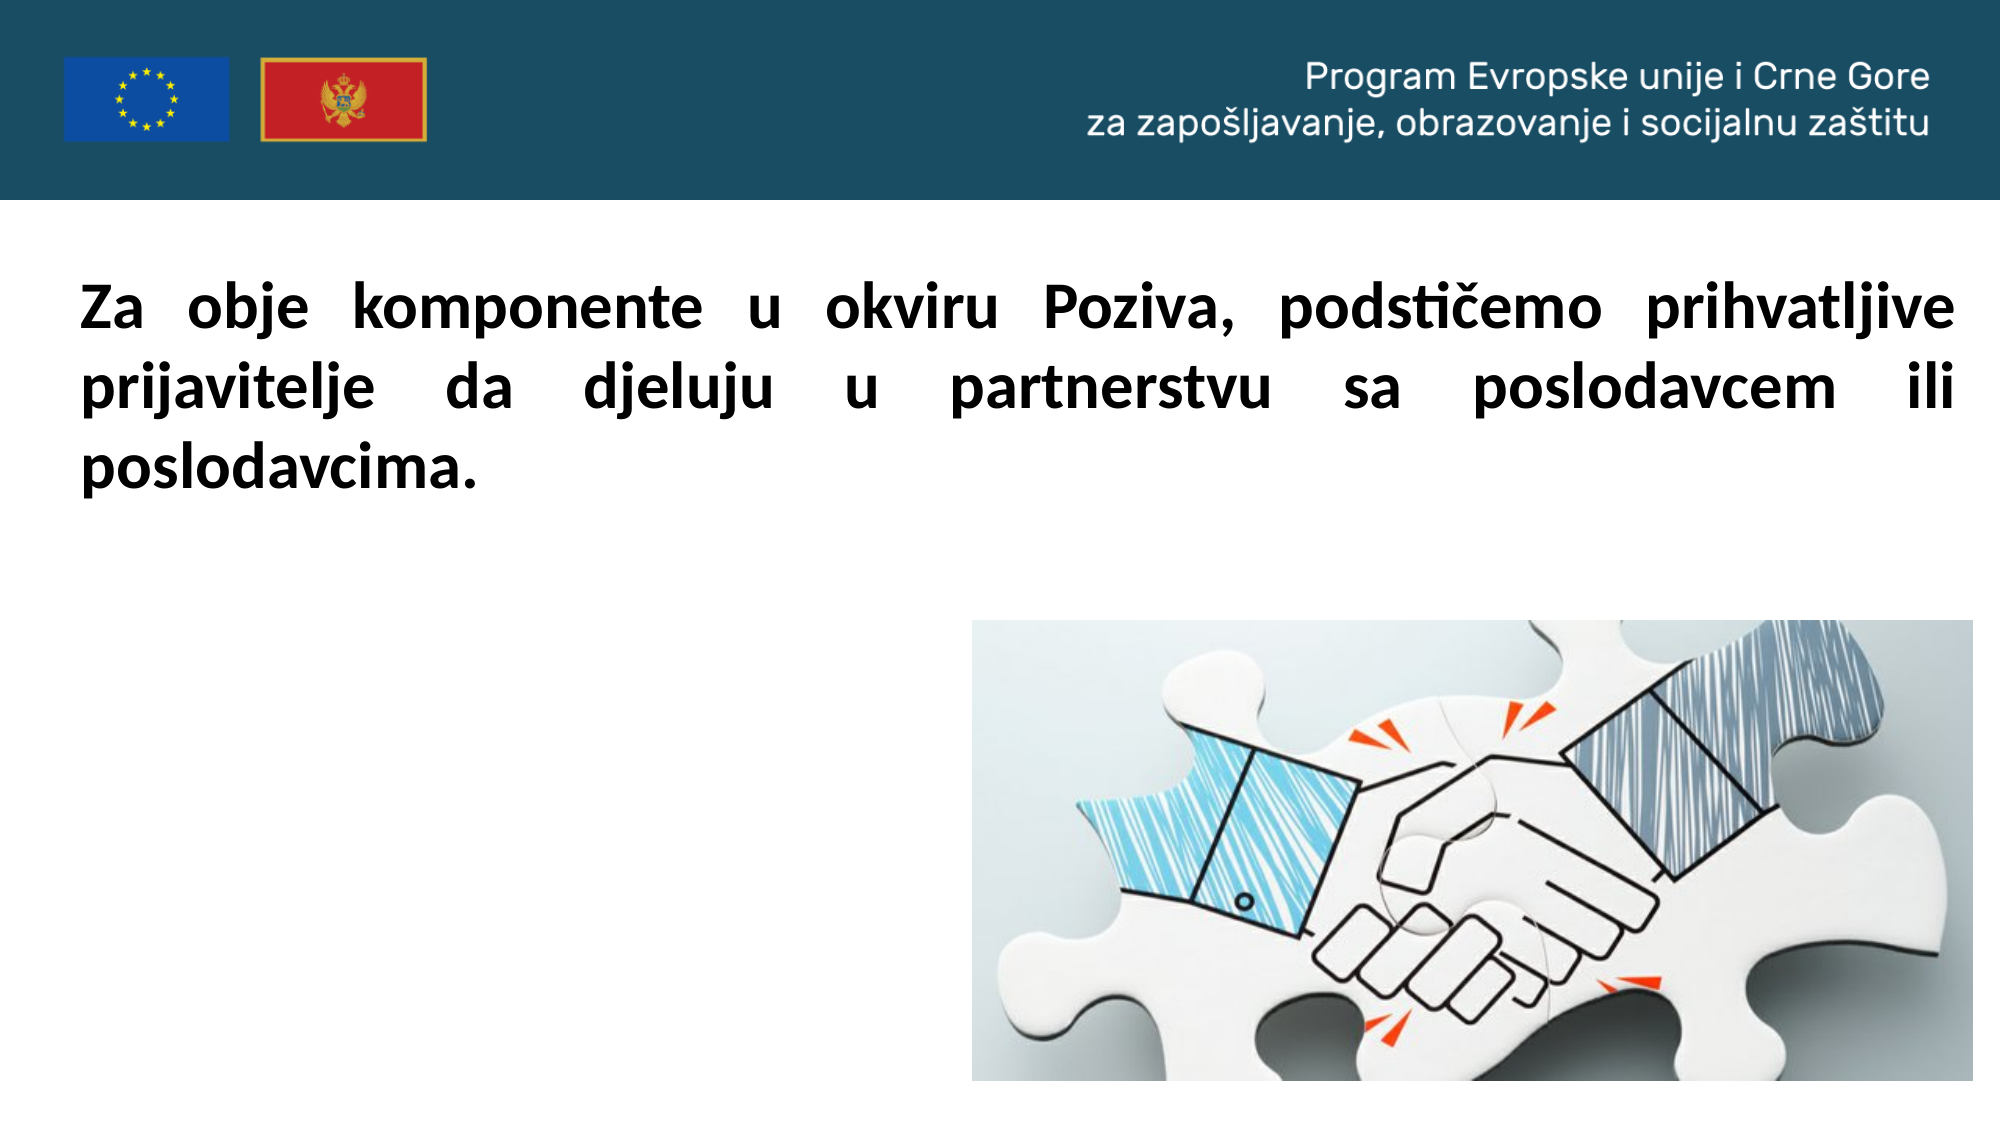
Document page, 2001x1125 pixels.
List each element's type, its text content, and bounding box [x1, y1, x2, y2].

text_box Za obje komponente u okviru Poziva, podstičemo prihvatljive prijavitelje da djeluju u partnerstvu sa poslodavcem ili poslodavcima. [65, 254, 1973, 510]
picture [972, 620, 1973, 1081]
picture [0, 0, 2000, 200]
